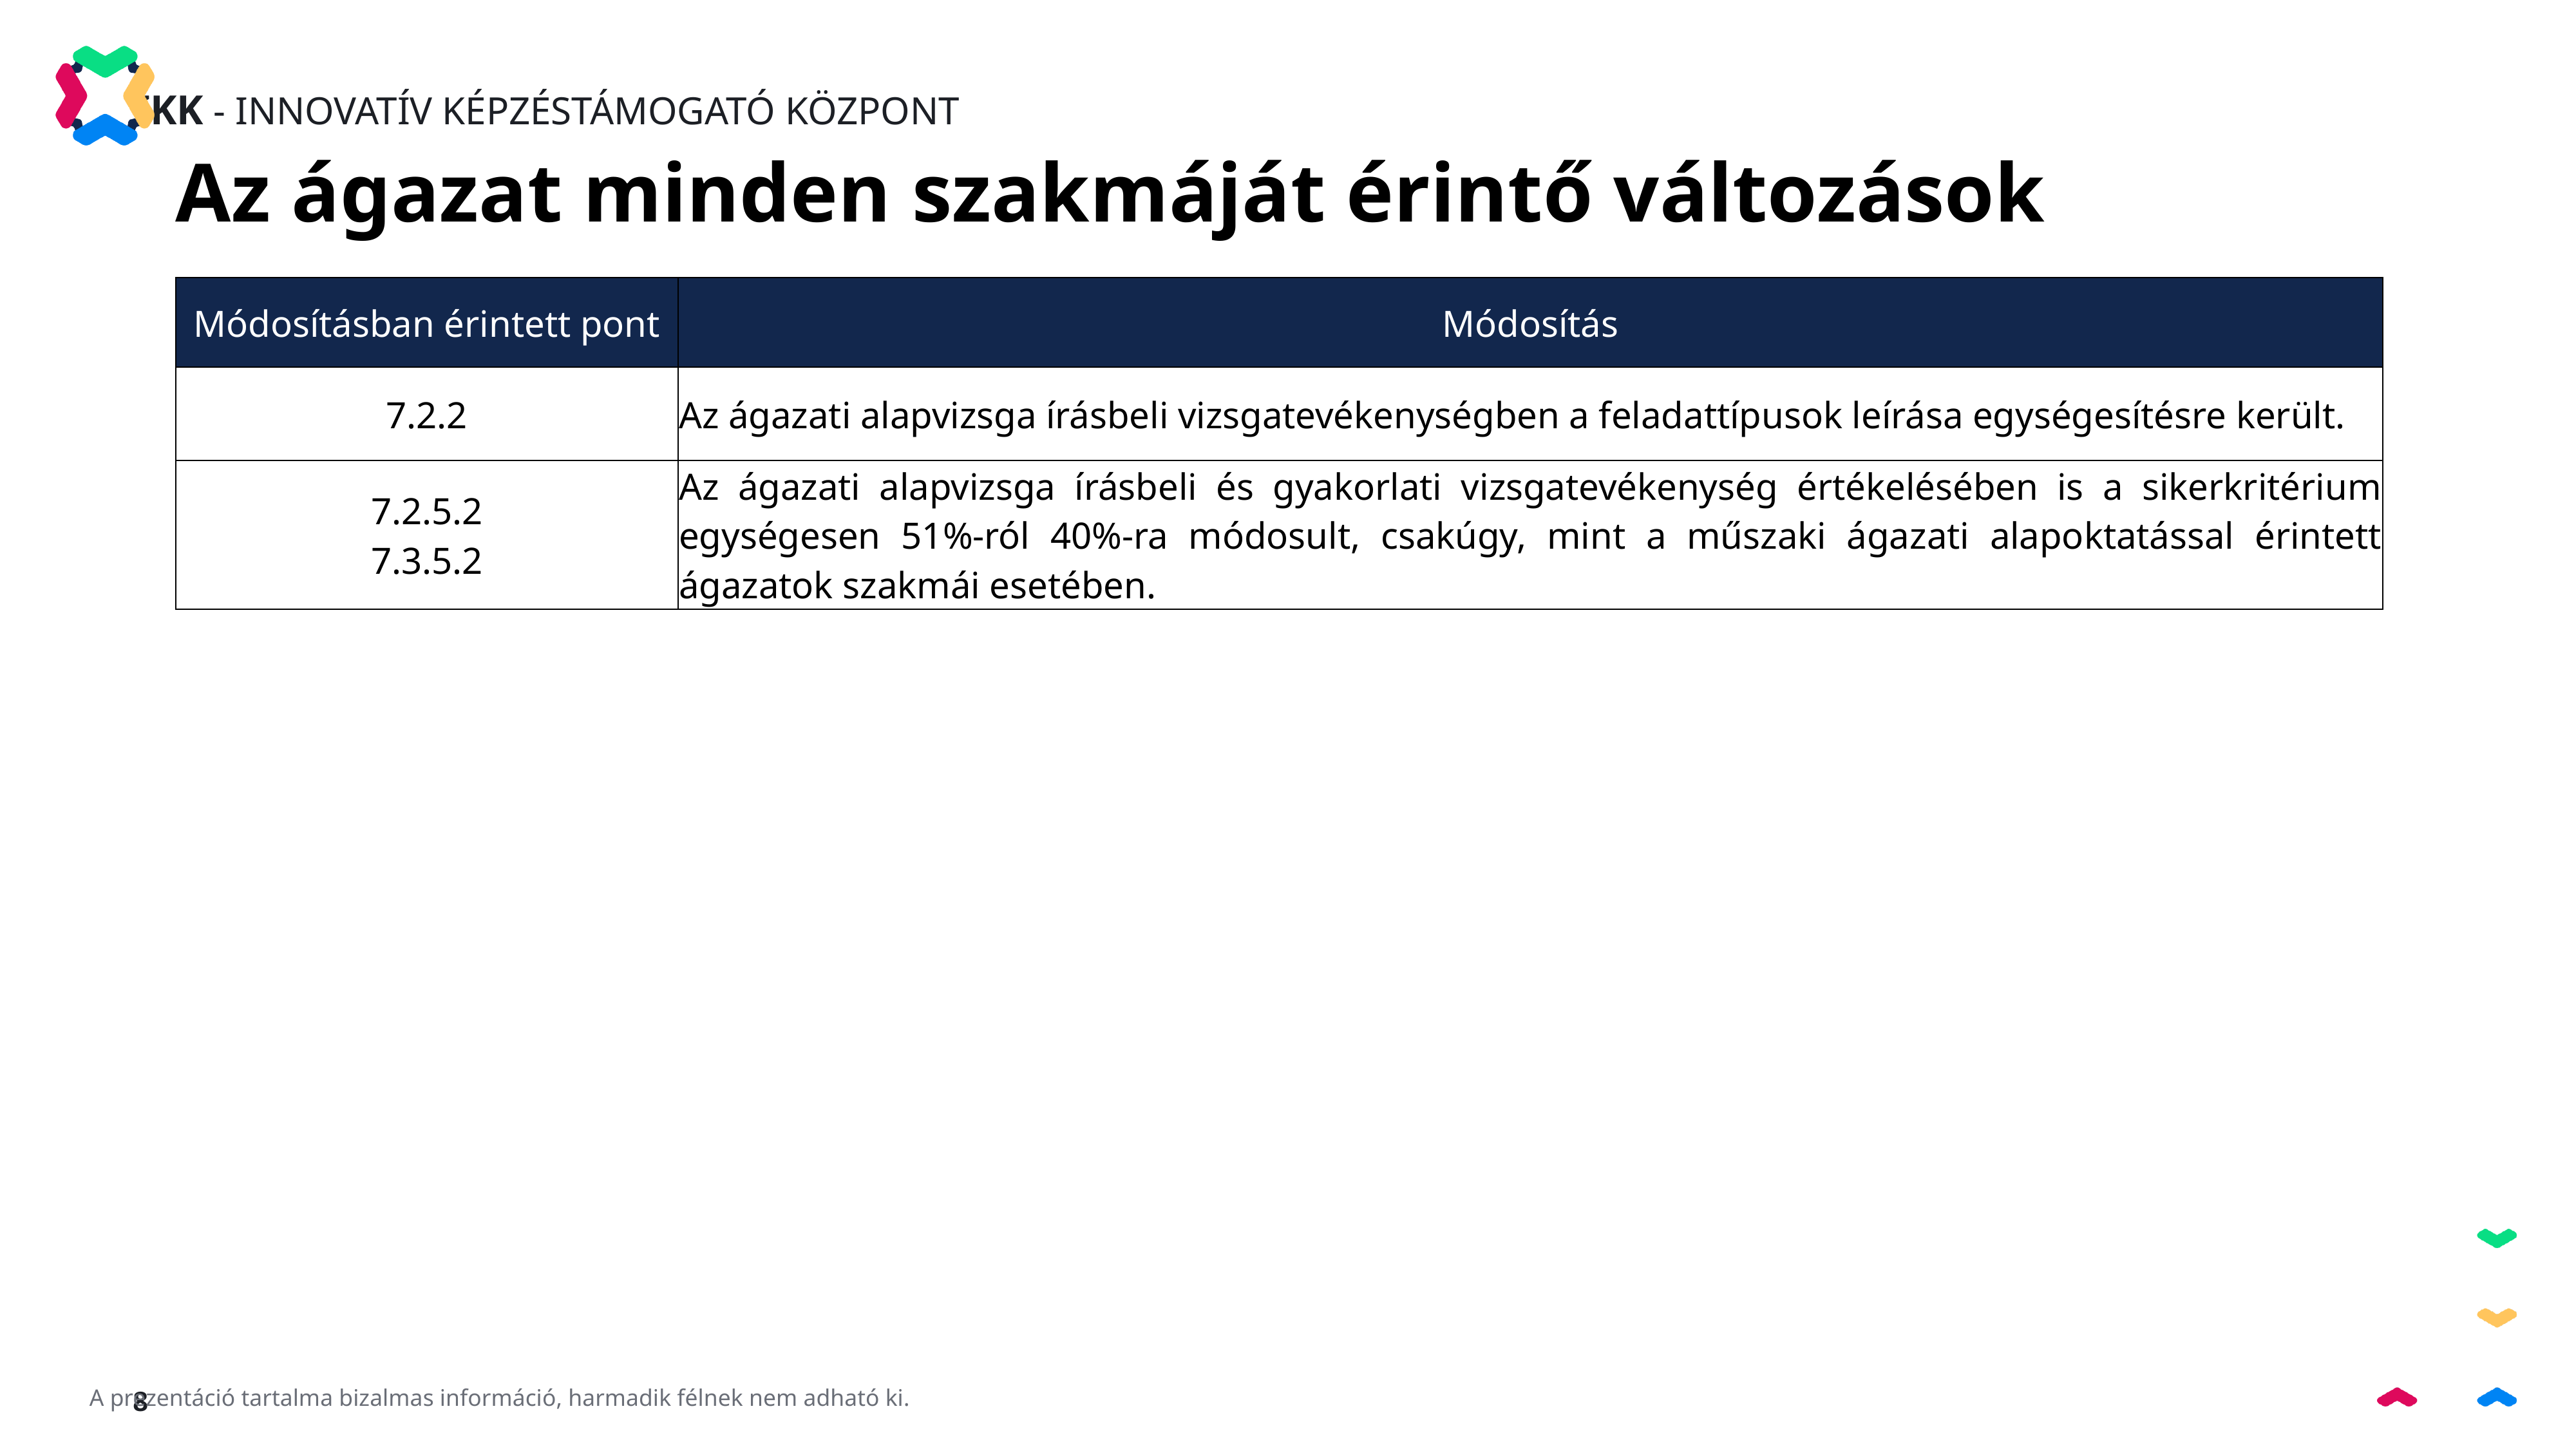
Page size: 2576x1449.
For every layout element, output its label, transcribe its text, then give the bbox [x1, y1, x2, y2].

picture [55, 46, 155, 146]
table_header Módosításban érintett pont [176, 278, 677, 366]
table_cell 7.2.2 [176, 368, 677, 460]
table_cell Az ágazati alapvizsga írásbeli és gyakorlati vizsgatevékenység értékelésében is a sikerkritérium egységesen 51%-ról 40%-ra módosult, csakúgy, mint a műszaki ágazati alapoktatással érintett ágazatok szakmái esetében. [679, 461, 2382, 609]
table_header Módosítás [679, 278, 2382, 366]
list Az ágazat minden szakmáját érintő változások [175, 141, 2336, 250]
table_cell 7.2.5.2 7.3.5.2 [176, 461, 677, 609]
picture [2377, 1229, 2517, 1406]
table_cell Az ágazati alapvizsga írásbeli vizsgatevékenységben a feladattípusok leírása egységesítésre került. [679, 368, 2382, 460]
